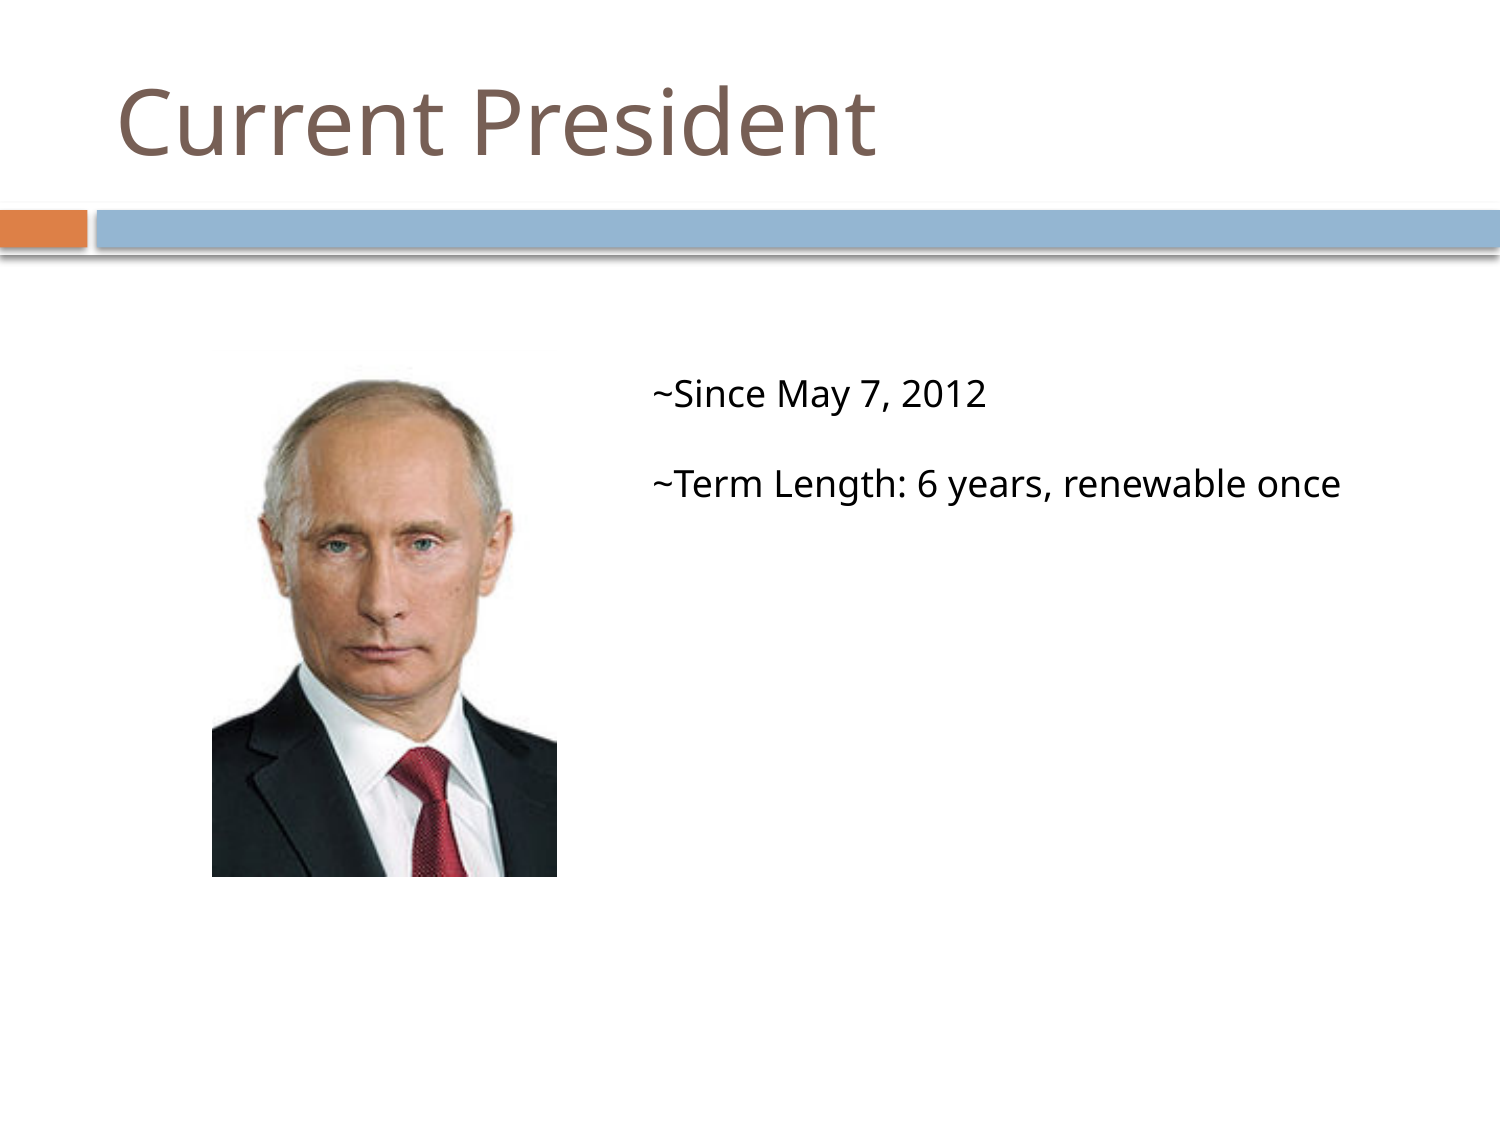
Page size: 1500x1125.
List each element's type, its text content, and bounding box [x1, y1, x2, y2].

title Current President [100, 37, 1438, 200]
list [212, 349, 557, 878]
text_box ~Since May 7, 2012 ~Term Length: 6 years, renewable once [637, 362, 1363, 603]
